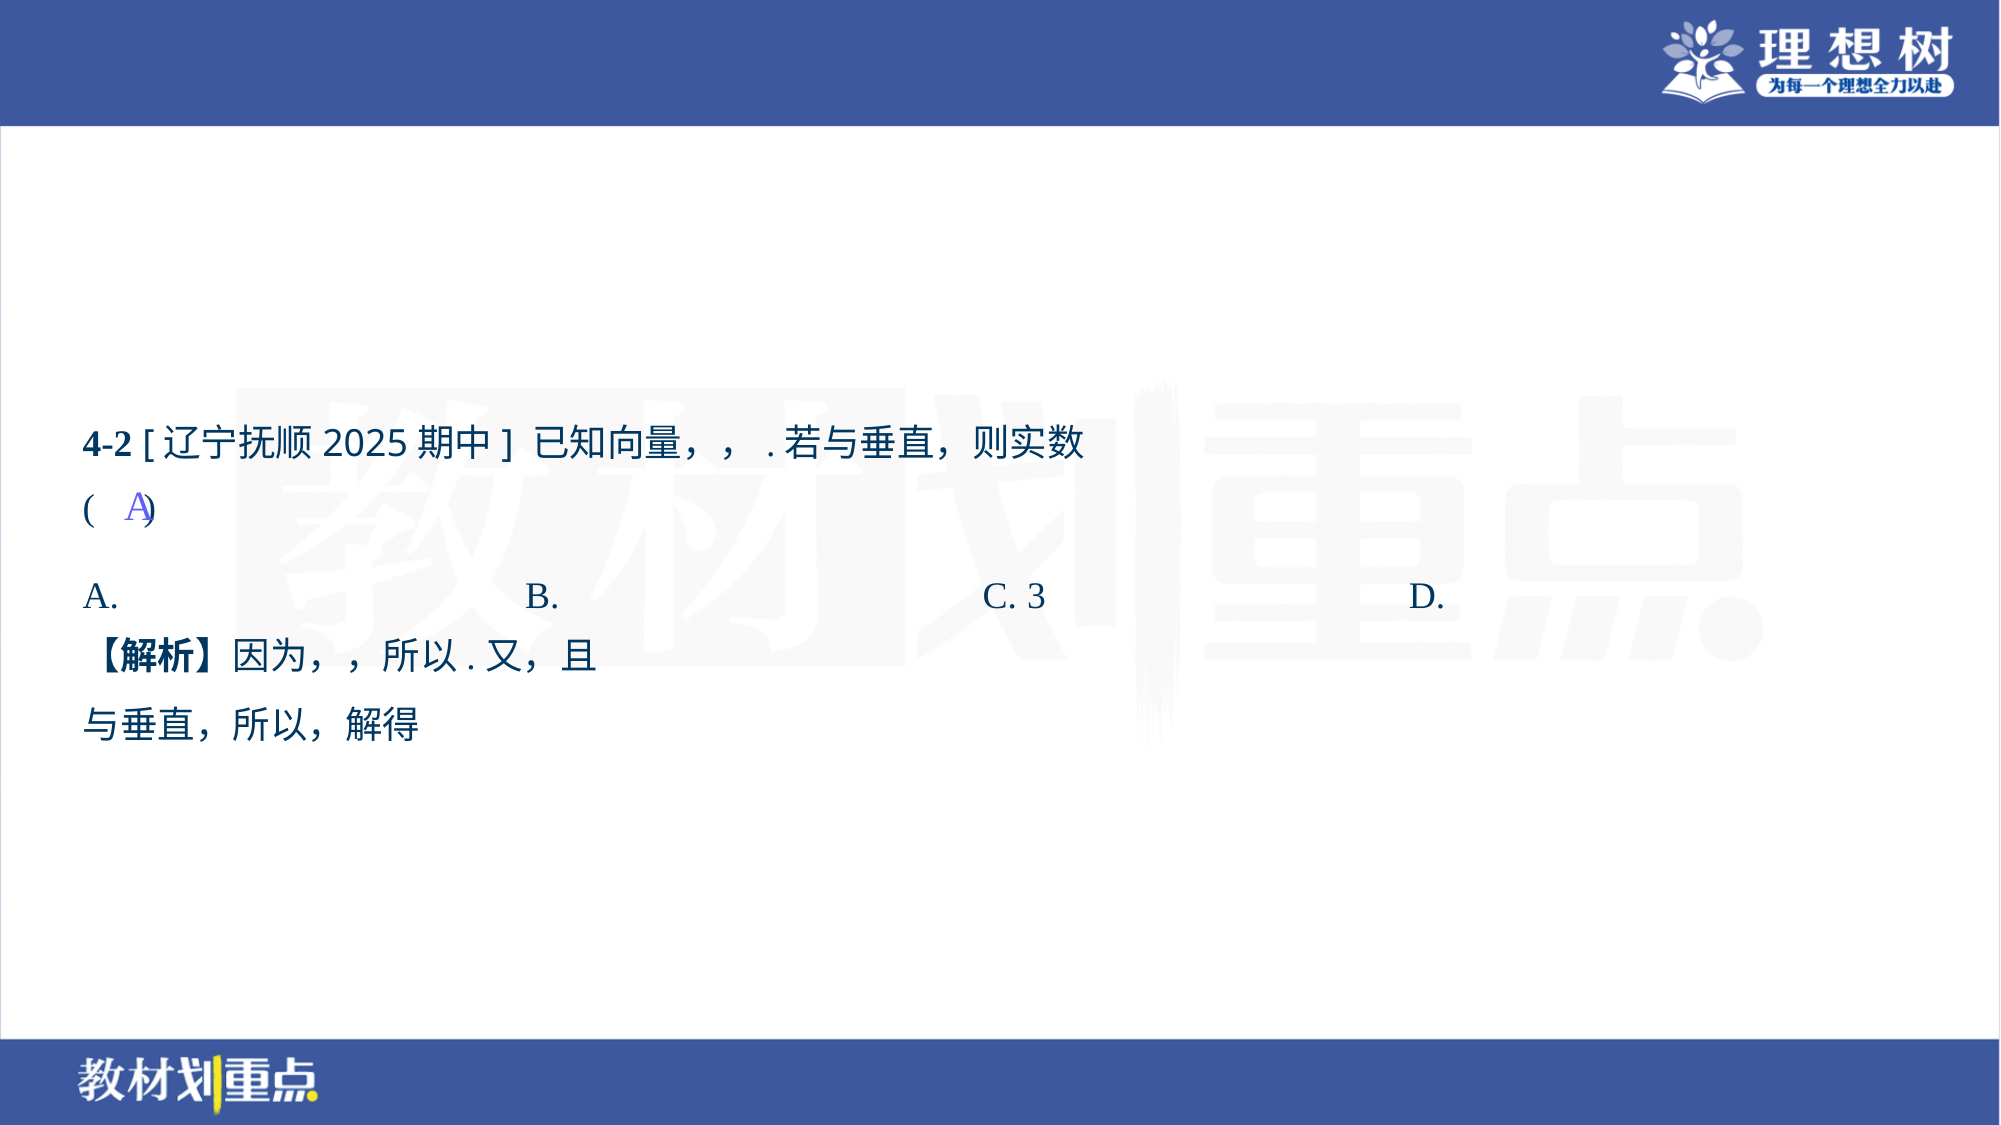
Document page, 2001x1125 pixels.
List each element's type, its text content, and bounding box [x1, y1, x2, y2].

text_box A [109, 476, 170, 527]
picture [0, 0, 2000, 1125]
